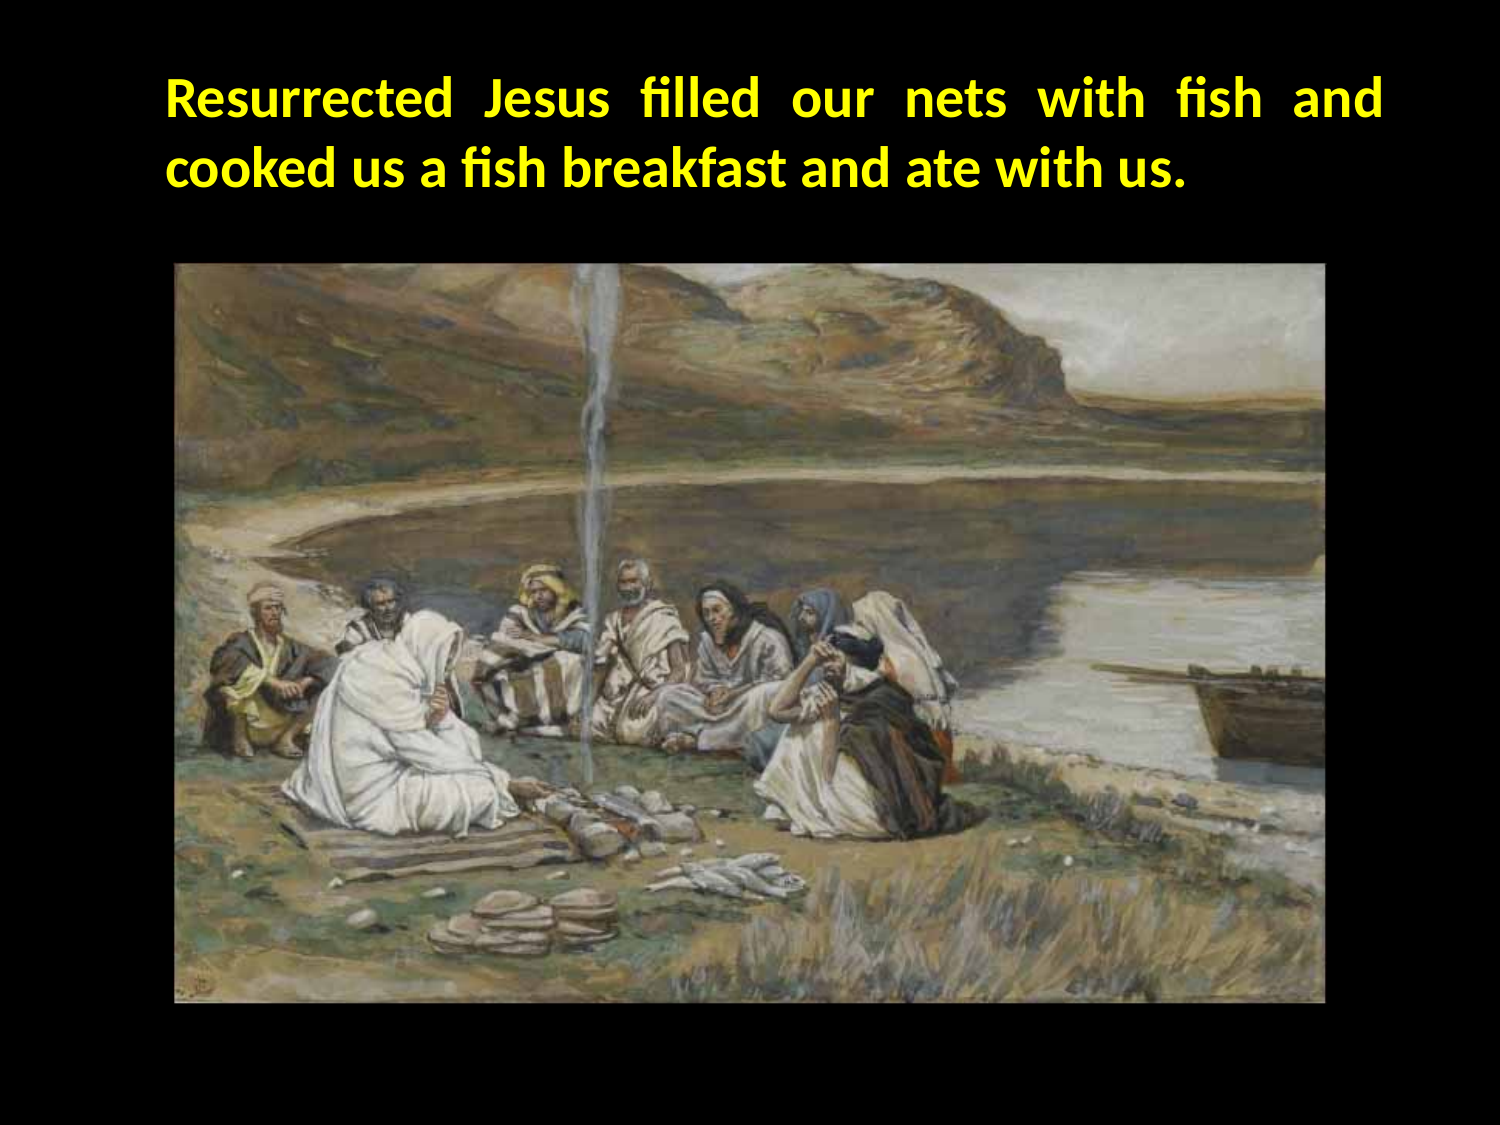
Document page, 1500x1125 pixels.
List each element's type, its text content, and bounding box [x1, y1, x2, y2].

title Resurrected Jesus filled our nets with fish and cooked us a fish breakfast and ate with us. [0, 0, 1400, 188]
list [173, 262, 1327, 1006]
